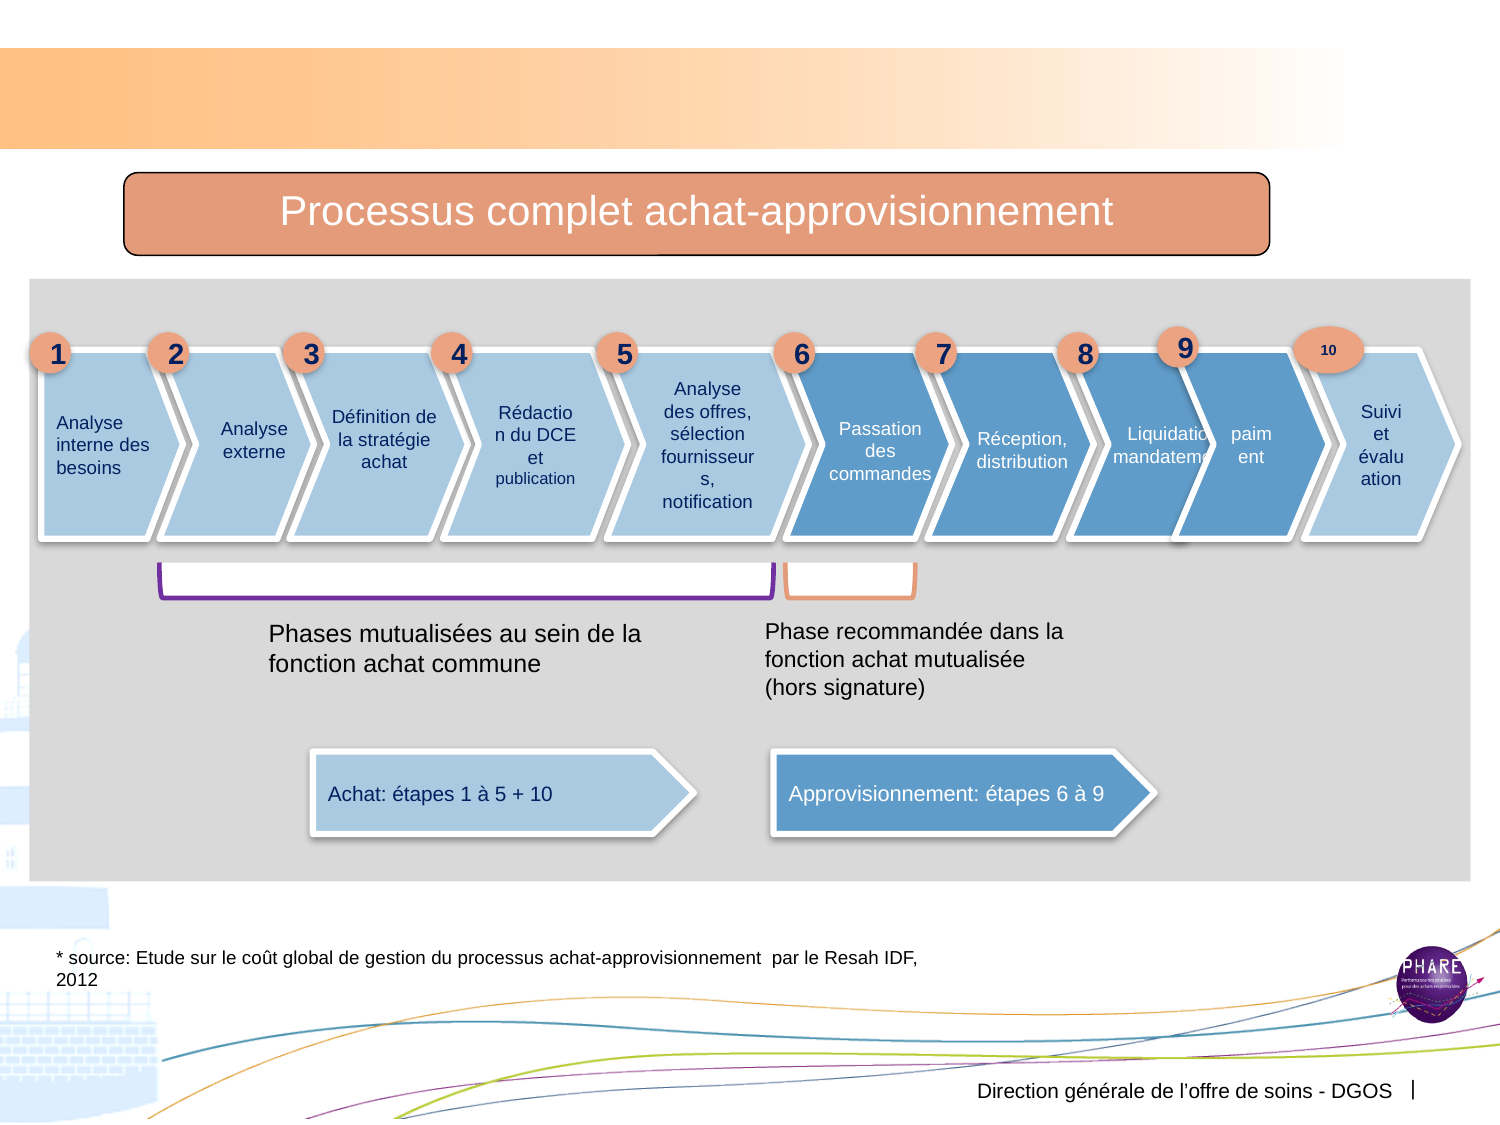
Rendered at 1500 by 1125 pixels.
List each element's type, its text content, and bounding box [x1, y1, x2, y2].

picture [164, 827, 1500, 1119]
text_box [29, 278, 1471, 882]
text_box * source: Etude sur le coût global de gestion du processus achat-approvisionnement par le Resah IDF, 2012 [41, 938, 975, 998]
text_box Processus complet achat-approvisionnement [123, 172, 1270, 256]
